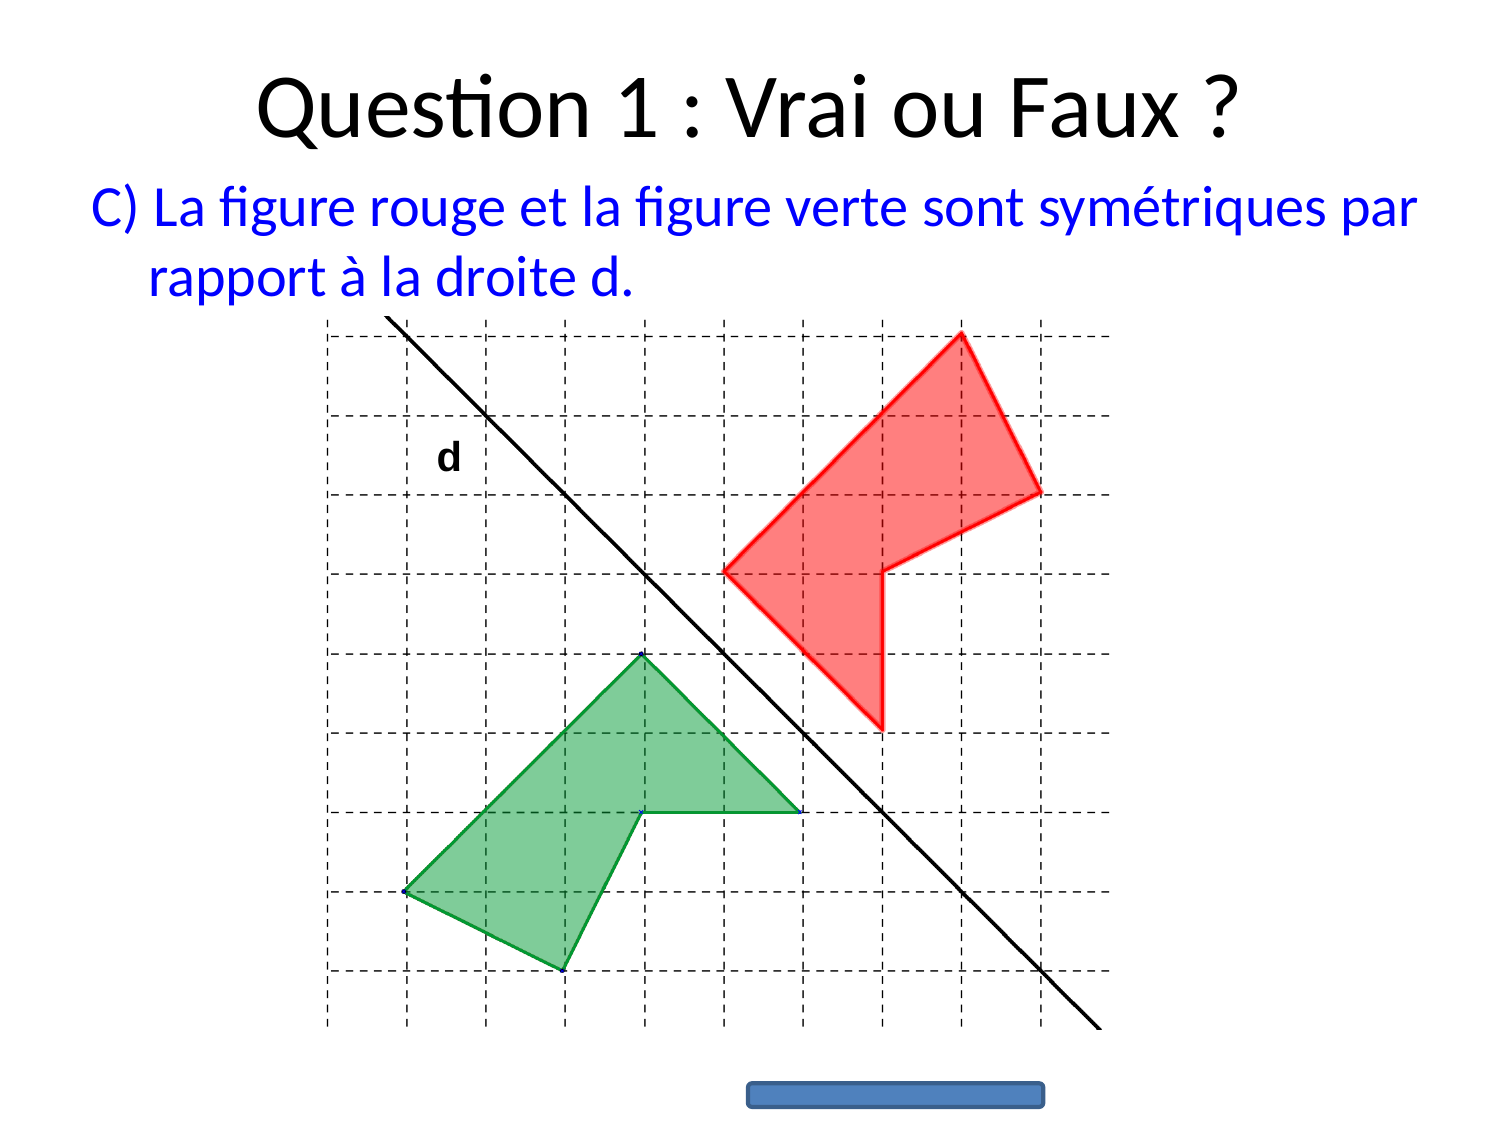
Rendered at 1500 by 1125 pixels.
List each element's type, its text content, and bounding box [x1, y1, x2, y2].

list C) La figure rouge et la figure verte sont symétriques par rapport à la droite d. [76, 160, 1466, 339]
title Question 1 : Vrai ou Faux ? [74, 7, 1426, 196]
picture [325, 316, 1111, 1030]
text_box [745, 1081, 1046, 1110]
